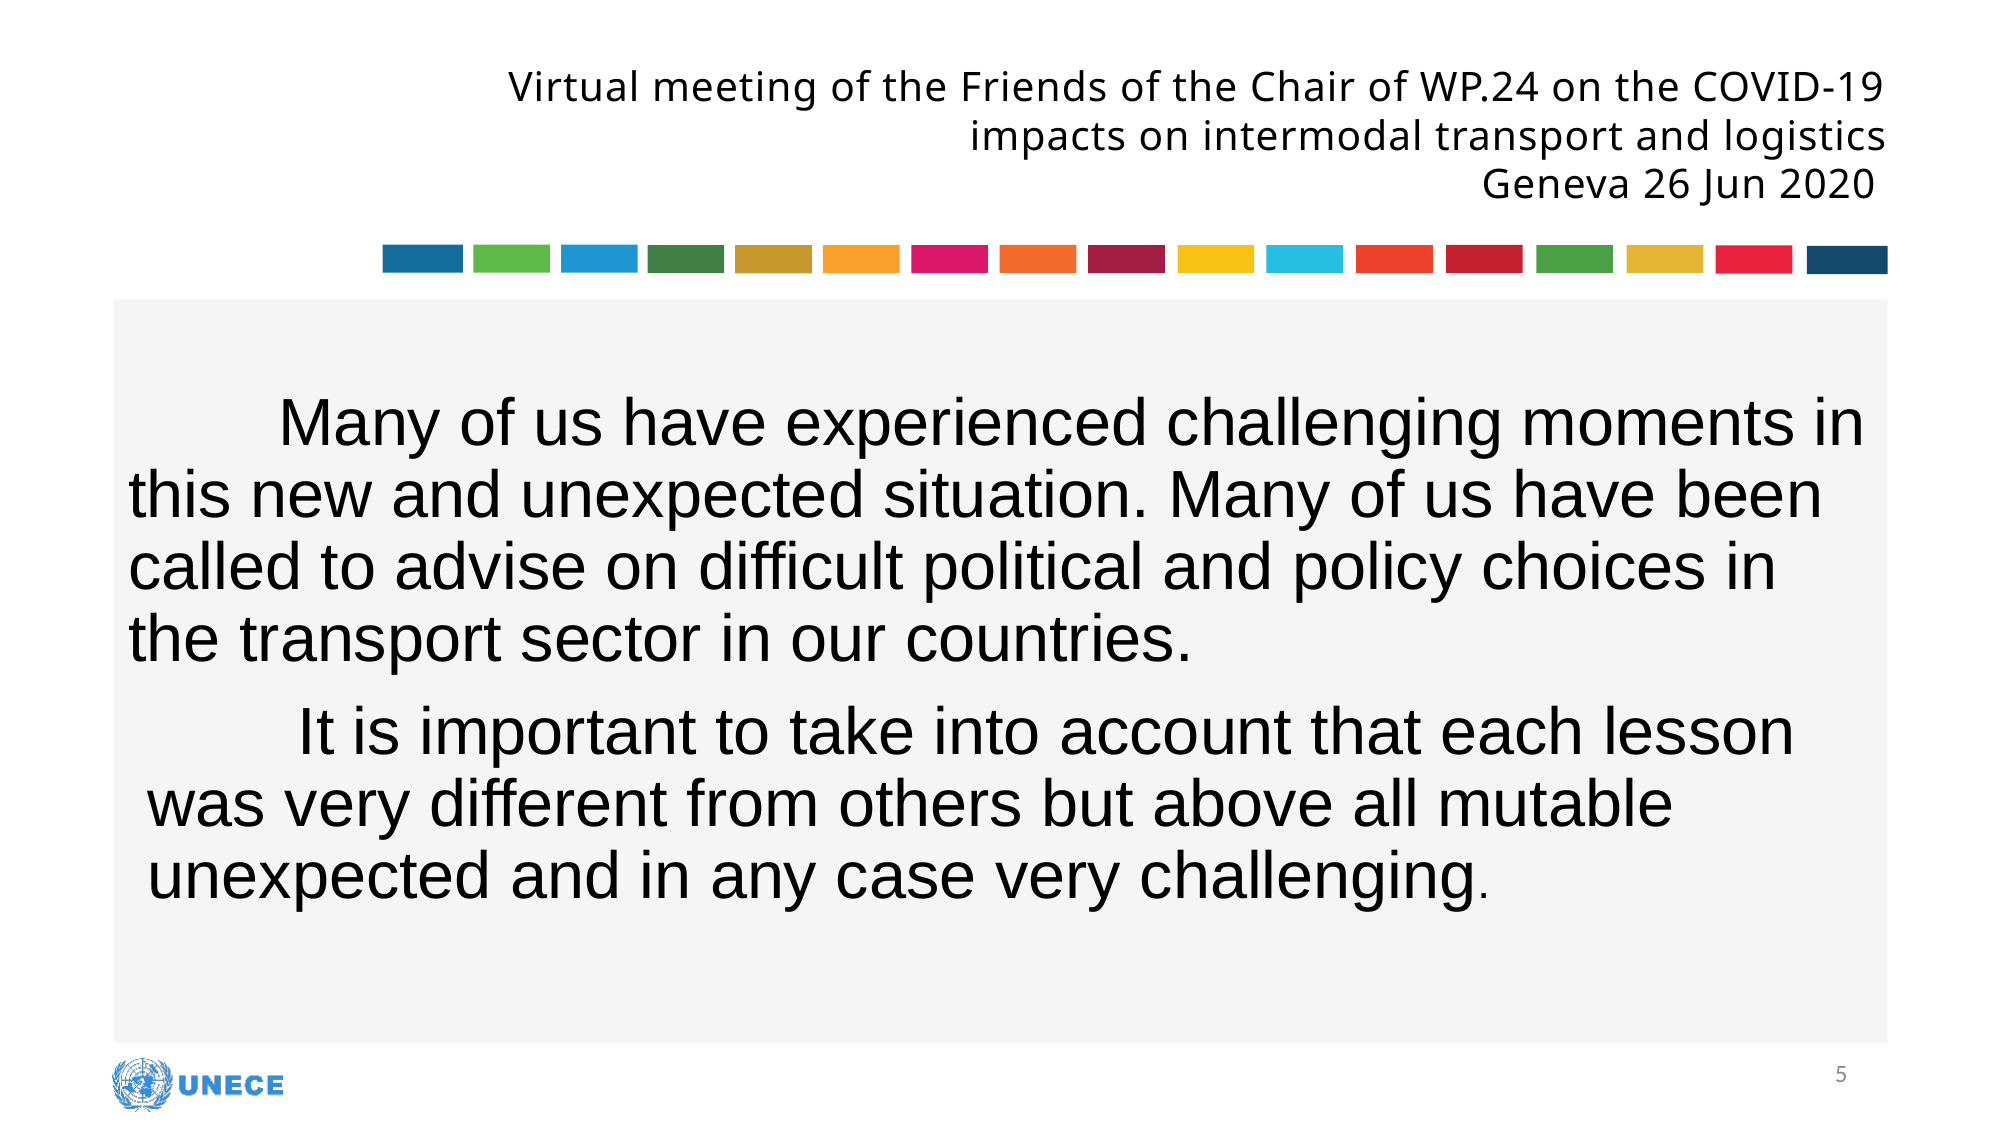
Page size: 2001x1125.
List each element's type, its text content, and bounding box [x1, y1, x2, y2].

text_box Virtual meeting of the Friends of the Chair of WP.24 on the COVID-19 impacts on intermodal transport and logistics Geneva 26 Jun 2020 [457, 52, 1903, 216]
picture [108, 1057, 286, 1113]
list Many of us have experienced challenging moments in this new and unexpected situation. Many of us have been called to advise on difficult political and policy choices in the transport sector in our countries. It is important to take into account that each lesson was very different from others but above all mutable unexpected and in any case very challenging. [113, 299, 1888, 1043]
slide_number 5 [1412, 1042, 1863, 1103]
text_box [382, 231, 1888, 286]
